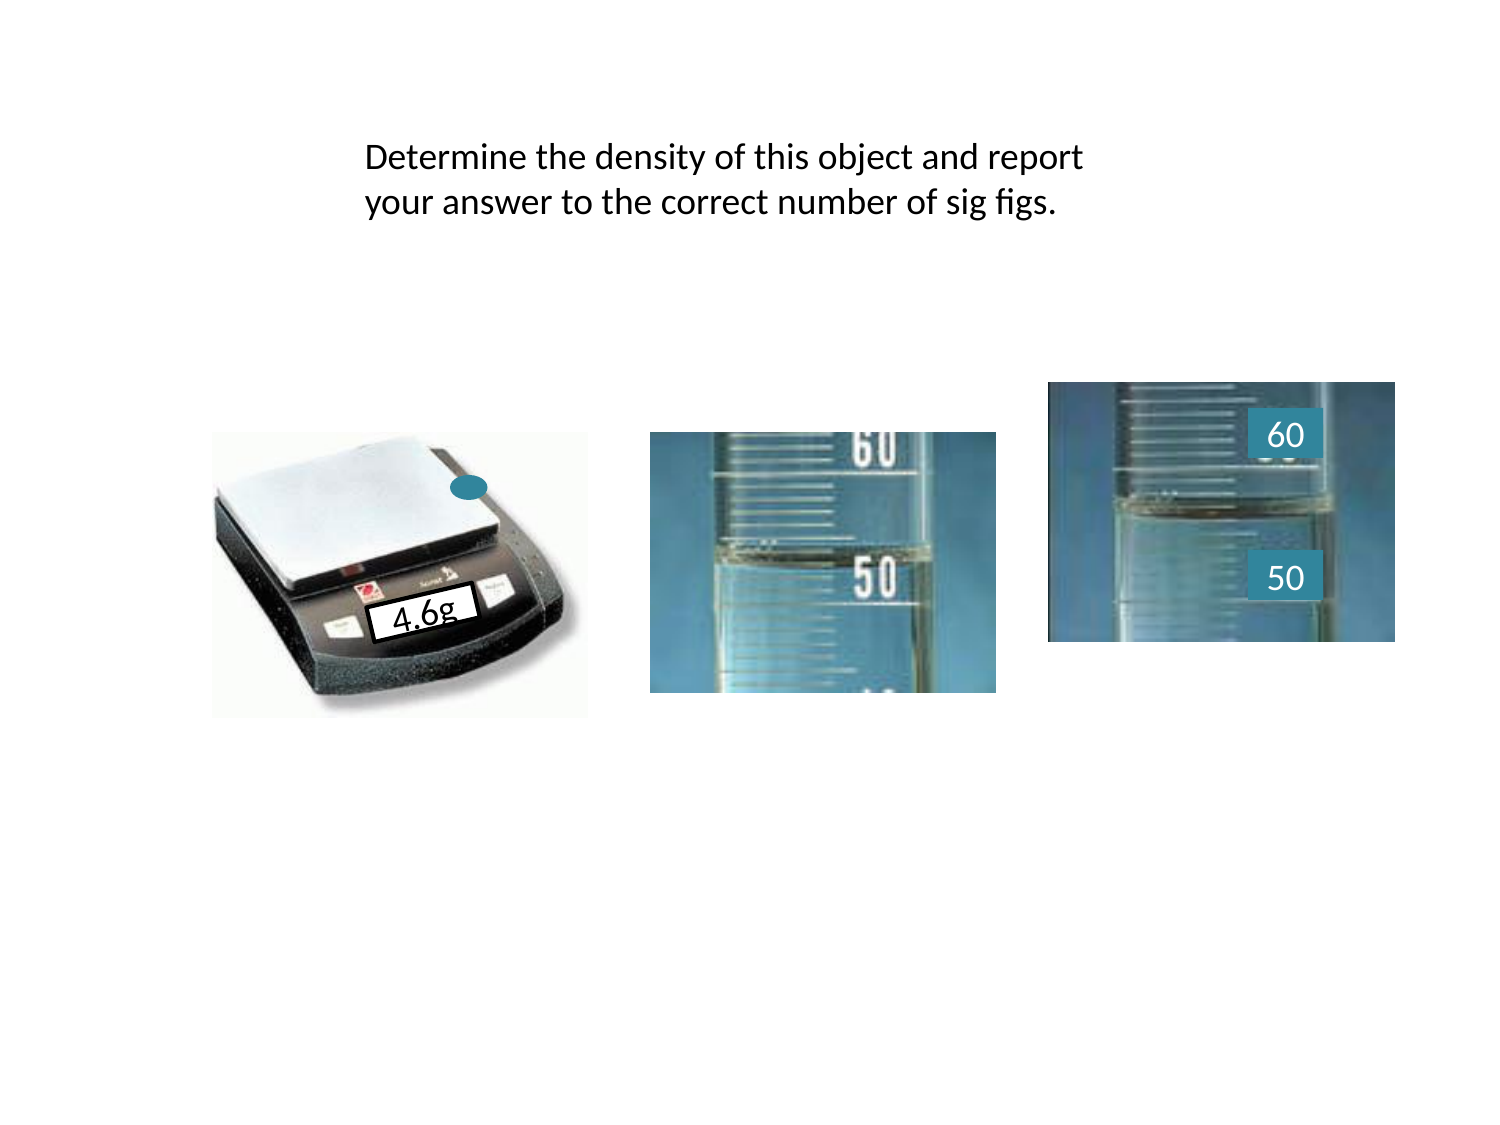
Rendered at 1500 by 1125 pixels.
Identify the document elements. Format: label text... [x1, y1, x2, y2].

picture [1048, 382, 1395, 643]
picture [649, 432, 996, 693]
text_box Determine the density of this object and report your answer to the correct number of sig figs. [349, 124, 1100, 230]
picture [212, 432, 588, 718]
